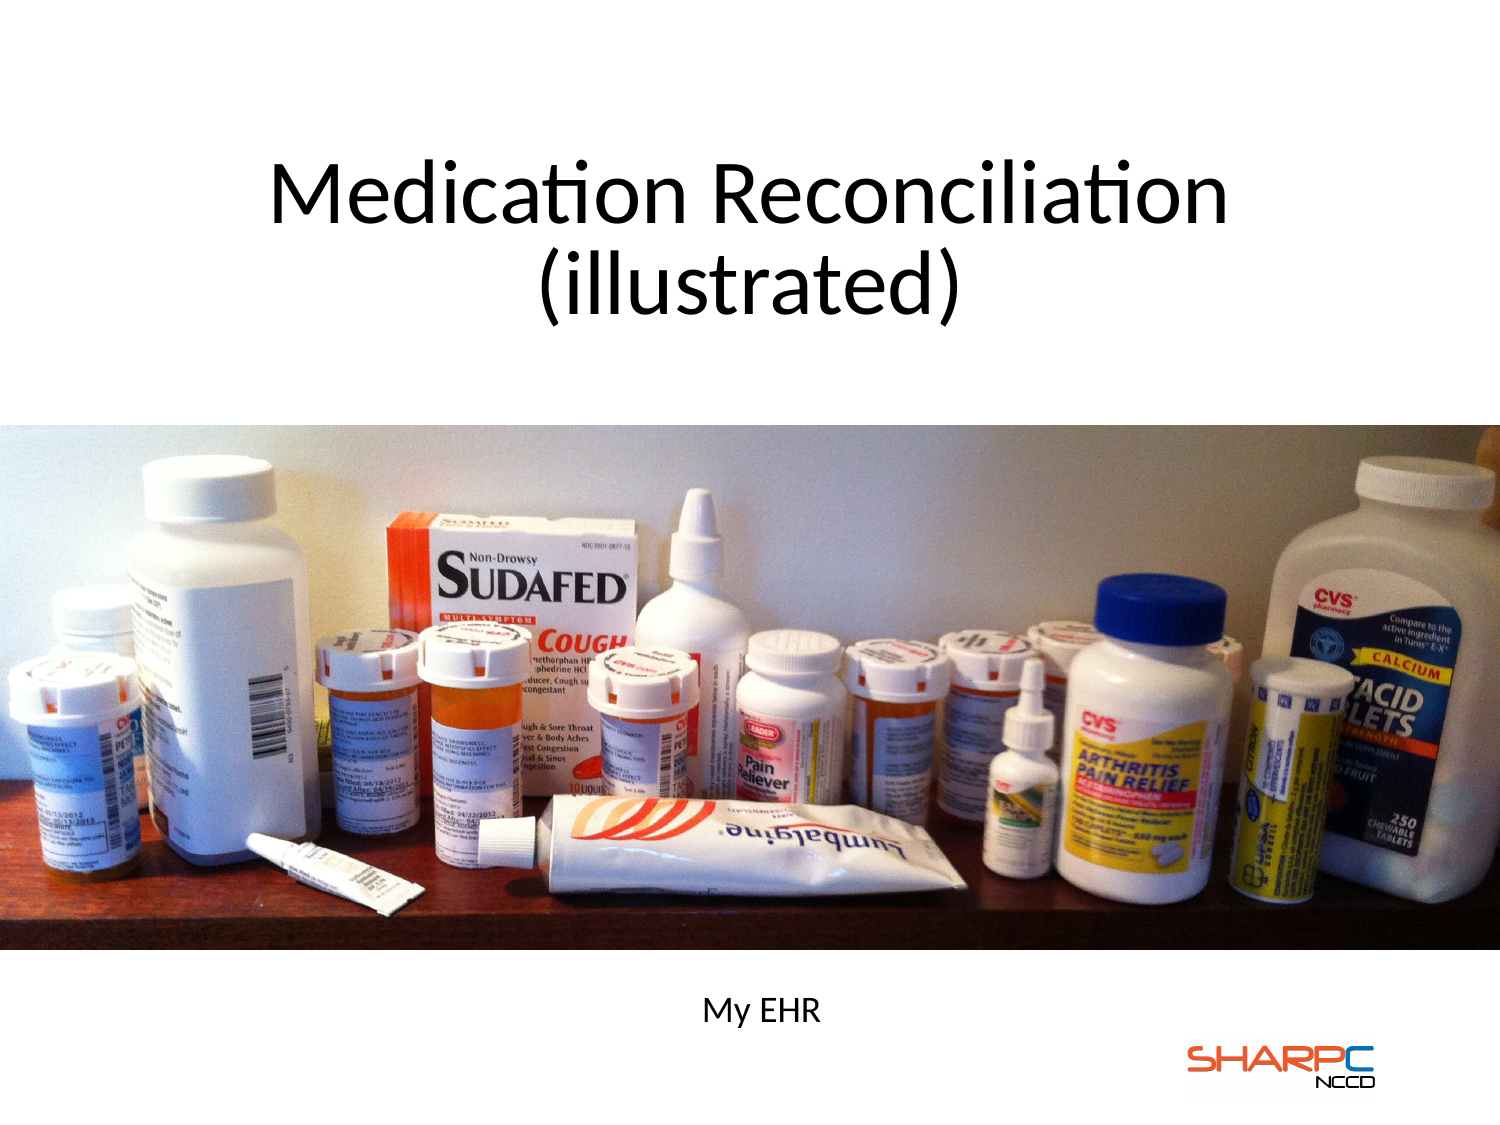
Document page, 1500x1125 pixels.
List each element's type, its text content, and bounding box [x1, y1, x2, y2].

picture [0, 424, 1500, 950]
picture [1186, 1037, 1376, 1101]
text_box My EHR [687, 977, 836, 1038]
title Medication Reconciliation (illustrated) [50, 62, 1450, 423]
